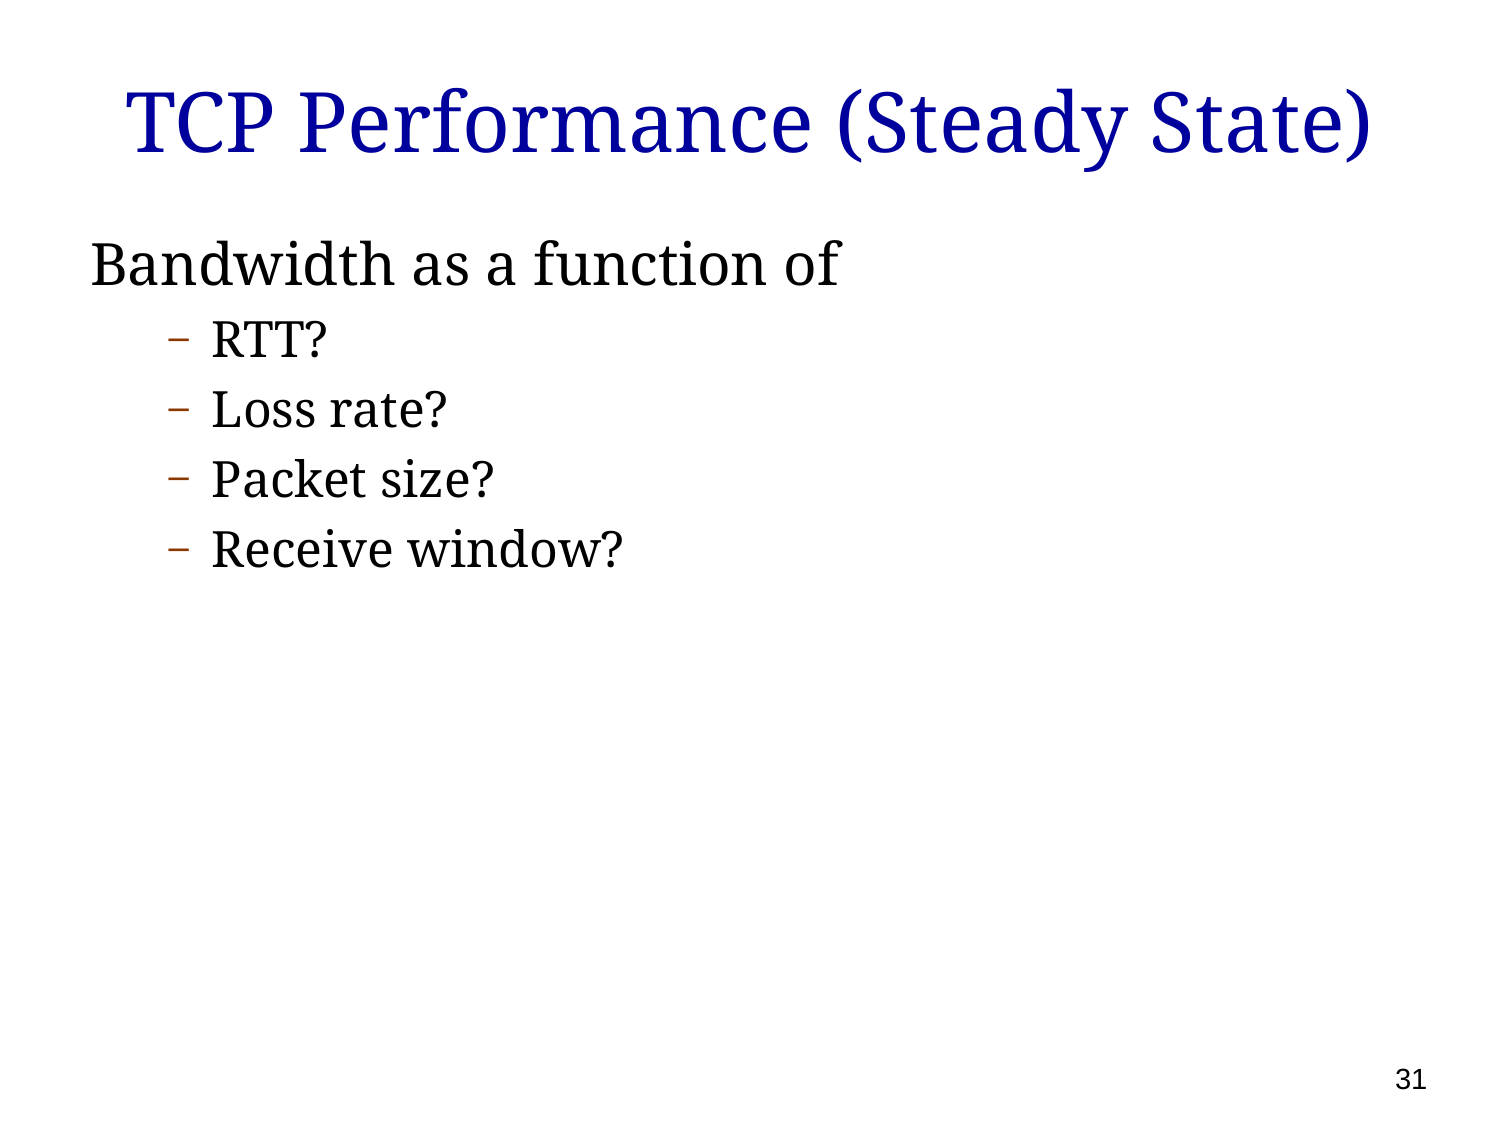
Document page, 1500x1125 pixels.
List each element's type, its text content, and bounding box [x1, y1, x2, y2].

title TCP Performance (Steady State) [74, 47, 1426, 191]
list Bandwidth as a function of RTT? Loss rate? Packet size? Receive window? [74, 219, 1426, 963]
slide_number 31 [1092, 1024, 1443, 1103]
